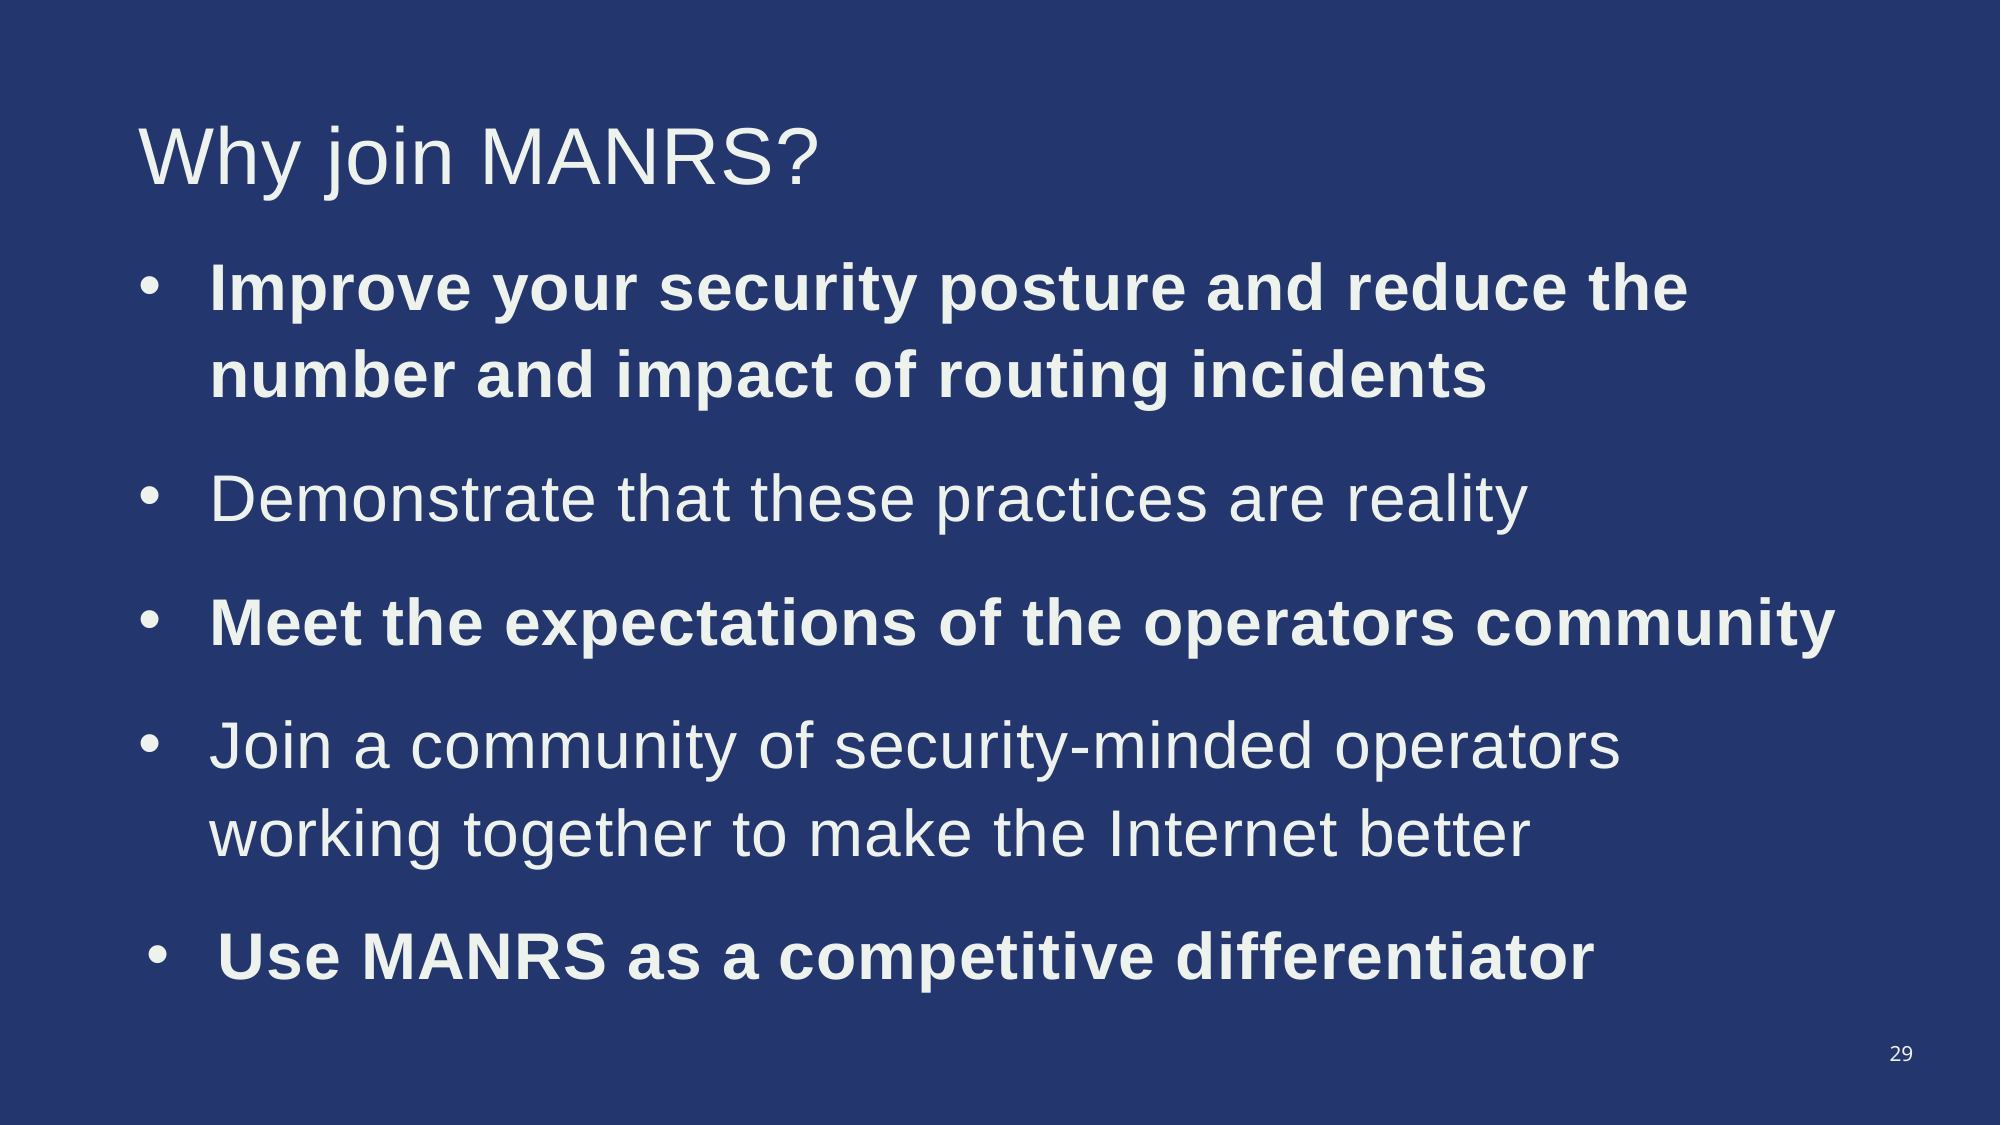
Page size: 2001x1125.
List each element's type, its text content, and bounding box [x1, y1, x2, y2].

list Why join MANRS? Improve your security posture and reduce the number and impact of routing incidents Demonstrate that these practices are reality Meet the expectations of the operators community Join a community of security-minded operators working together to make the Internet better Use MANRS as a competitive differentiator [138, 86, 1862, 1001]
slide_number 29 [1463, 1040, 1913, 1069]
